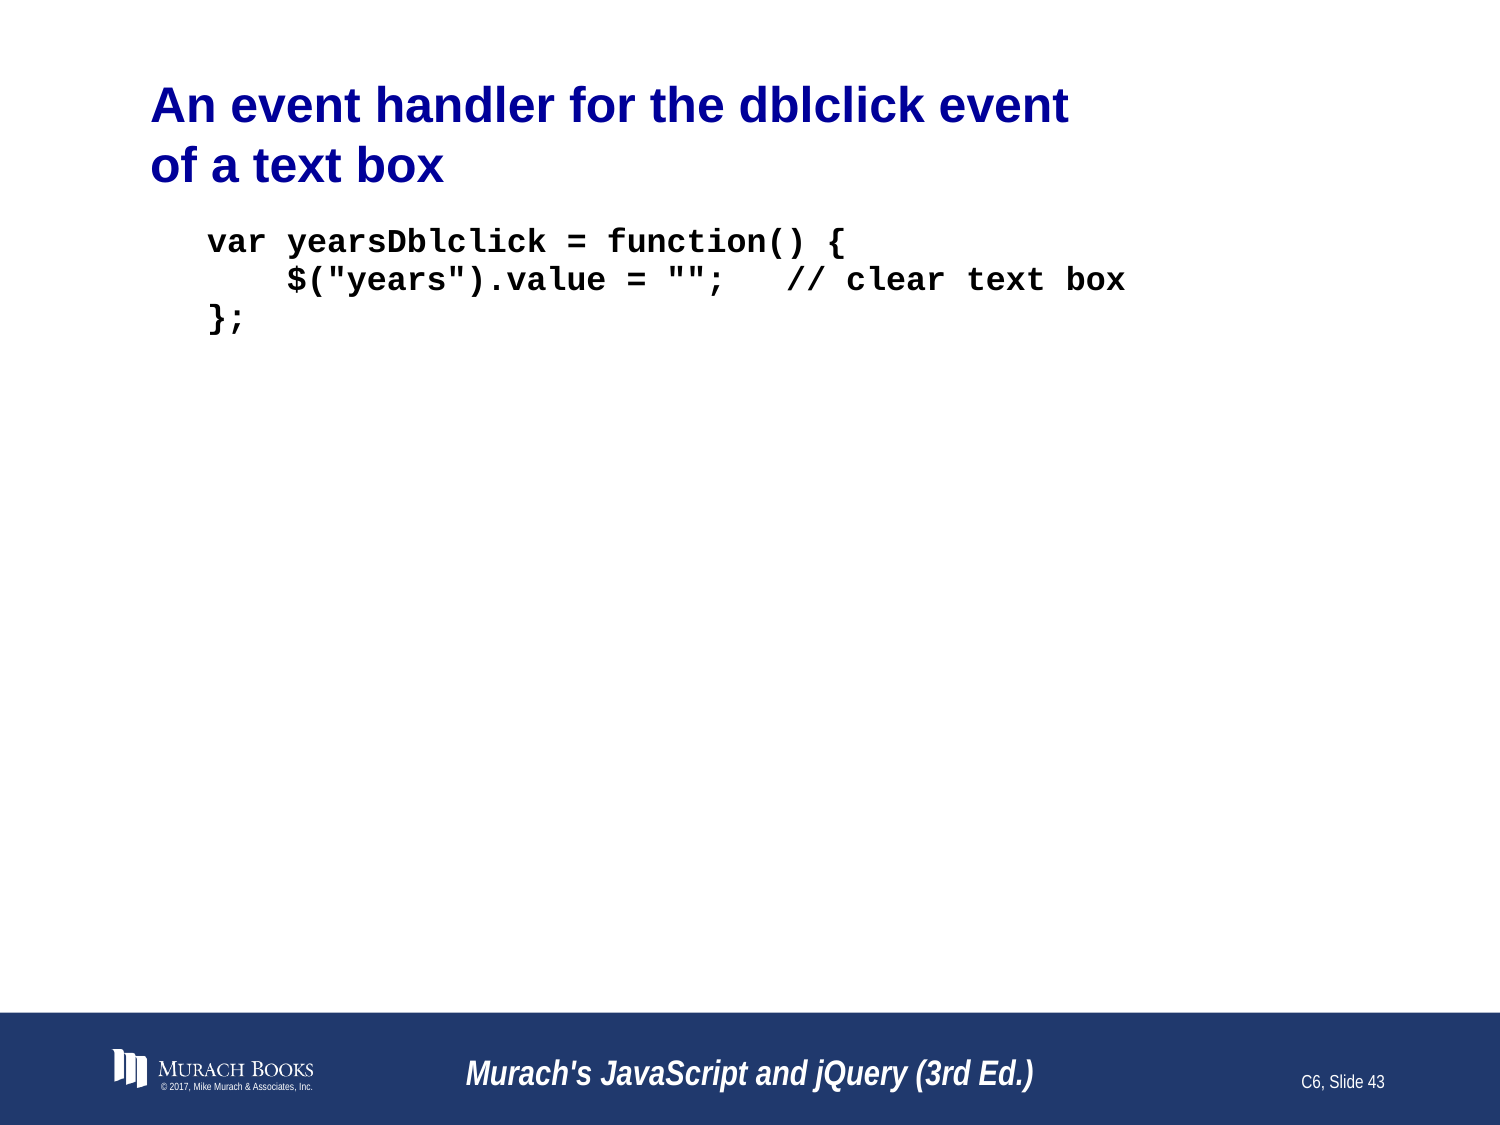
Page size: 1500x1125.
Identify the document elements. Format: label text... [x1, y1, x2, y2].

title An event handler for the dblclick event of a text box [150, 72, 1350, 194]
footer © 2017, Mike Murach & Associates, Inc. [12, 1025, 463, 1100]
slide_number Murach's JavaScript and jQuery (3rd Ed.) [463, 1025, 1050, 1100]
slide_number C6, Slide 43 [1087, 1025, 1400, 1100]
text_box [149, 224, 1350, 717]
